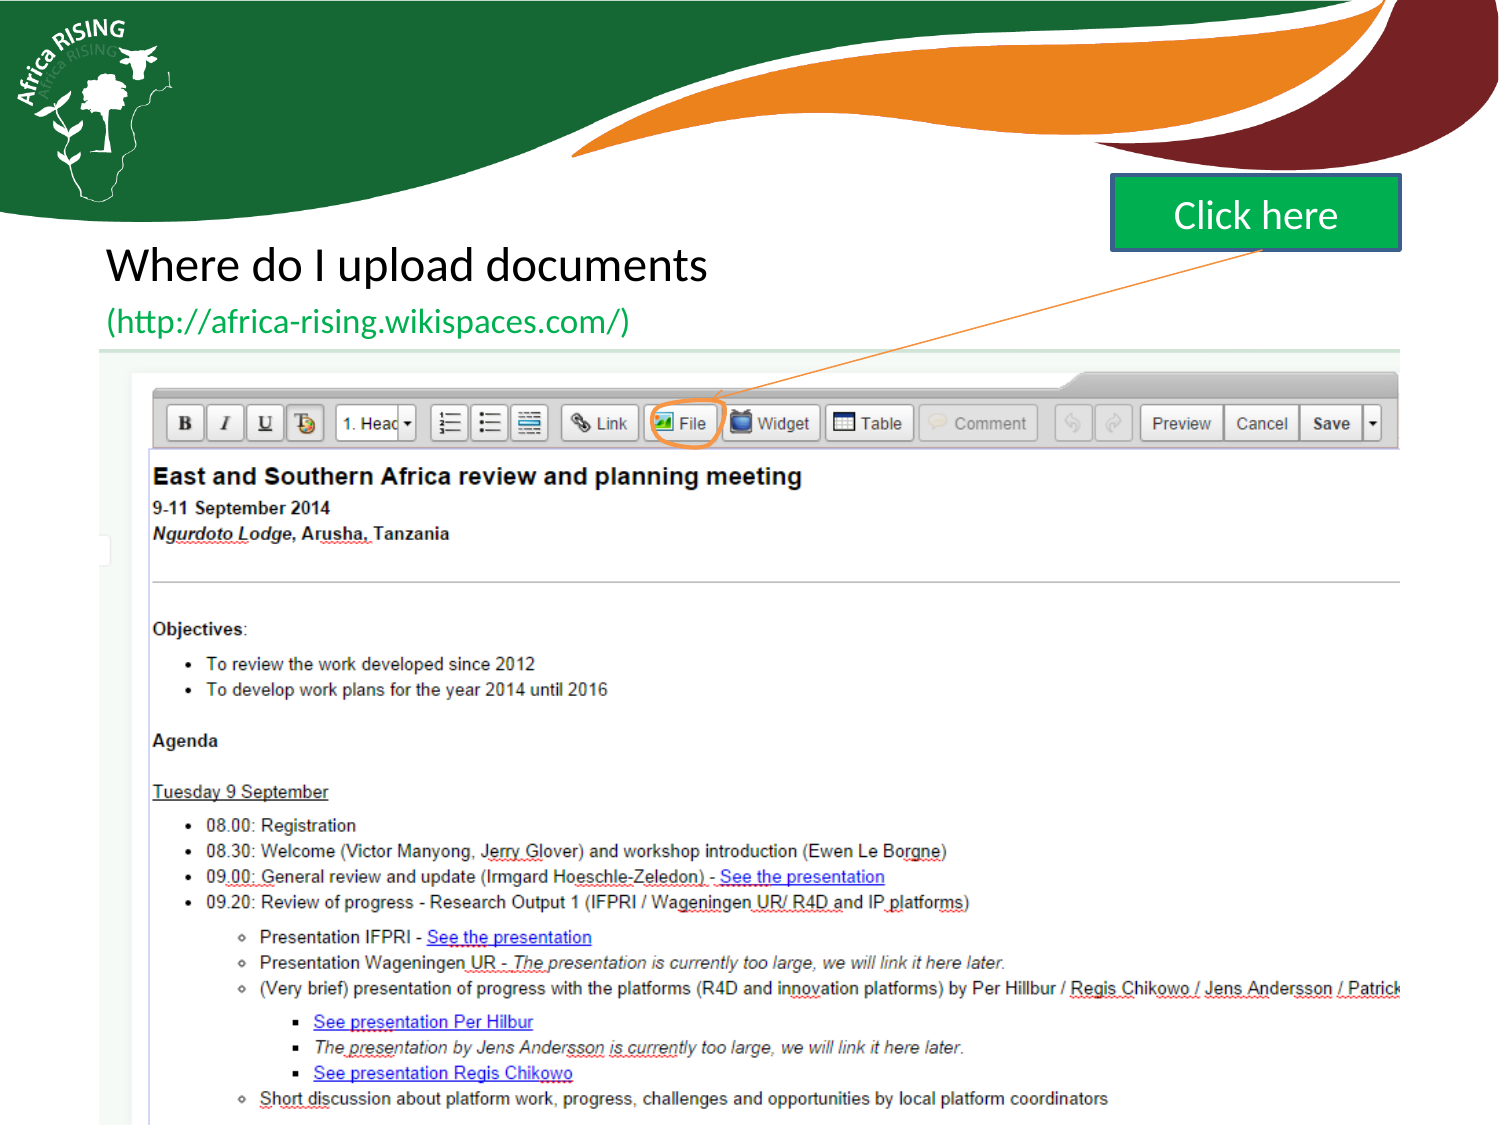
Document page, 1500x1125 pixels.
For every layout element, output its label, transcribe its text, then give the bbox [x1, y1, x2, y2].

text_box Click here [1110, 173, 1402, 252]
list Where do I upload documents (http://africa-rising.wikispaces.com/) [75, 224, 1013, 350]
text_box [710, 249, 1263, 401]
picture [0, 0, 1499, 222]
picture [99, 349, 1401, 1125]
